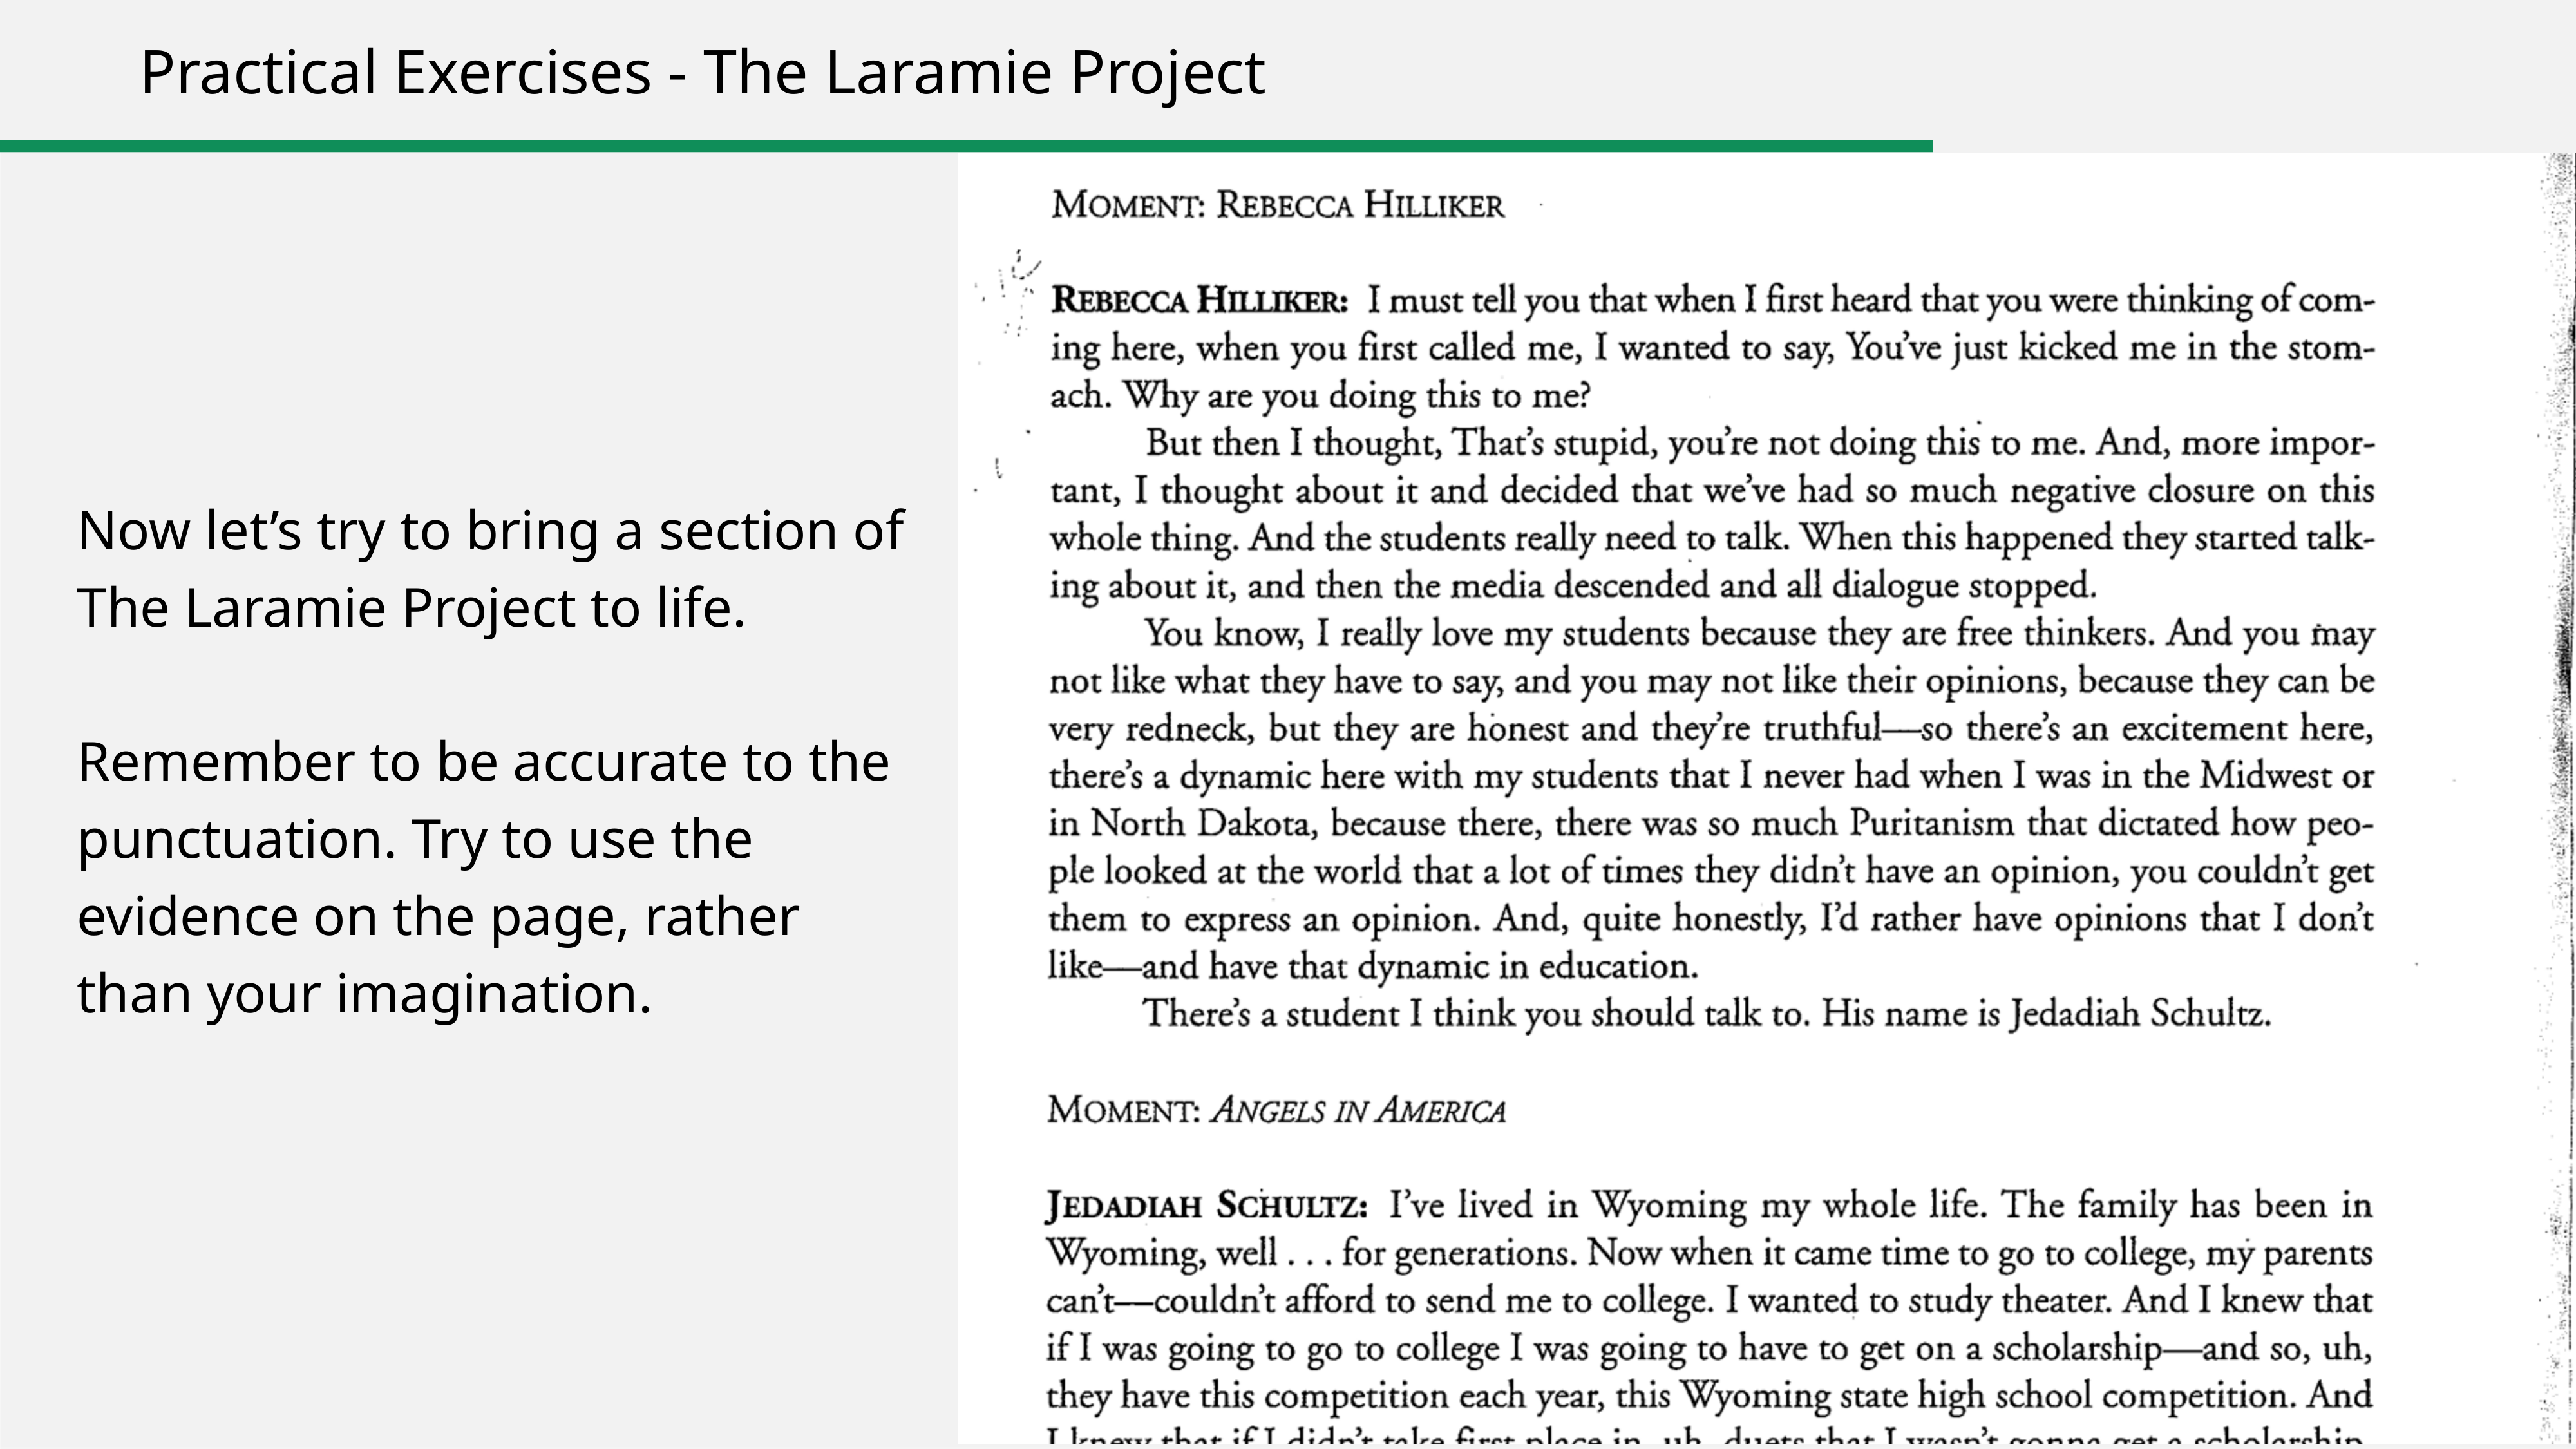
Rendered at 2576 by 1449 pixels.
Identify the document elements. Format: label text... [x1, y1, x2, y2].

text_box Practical Exercises - The Laramie Project [135, 28, 1388, 132]
text_box Now let’s try to bring a section of The Laramie Project to life. Remember to be accurate to the punctuation. Try to use the evidence on the page, rather than your imagination. [71, 477, 929, 1045]
picture [0, 0, 2576, 1449]
